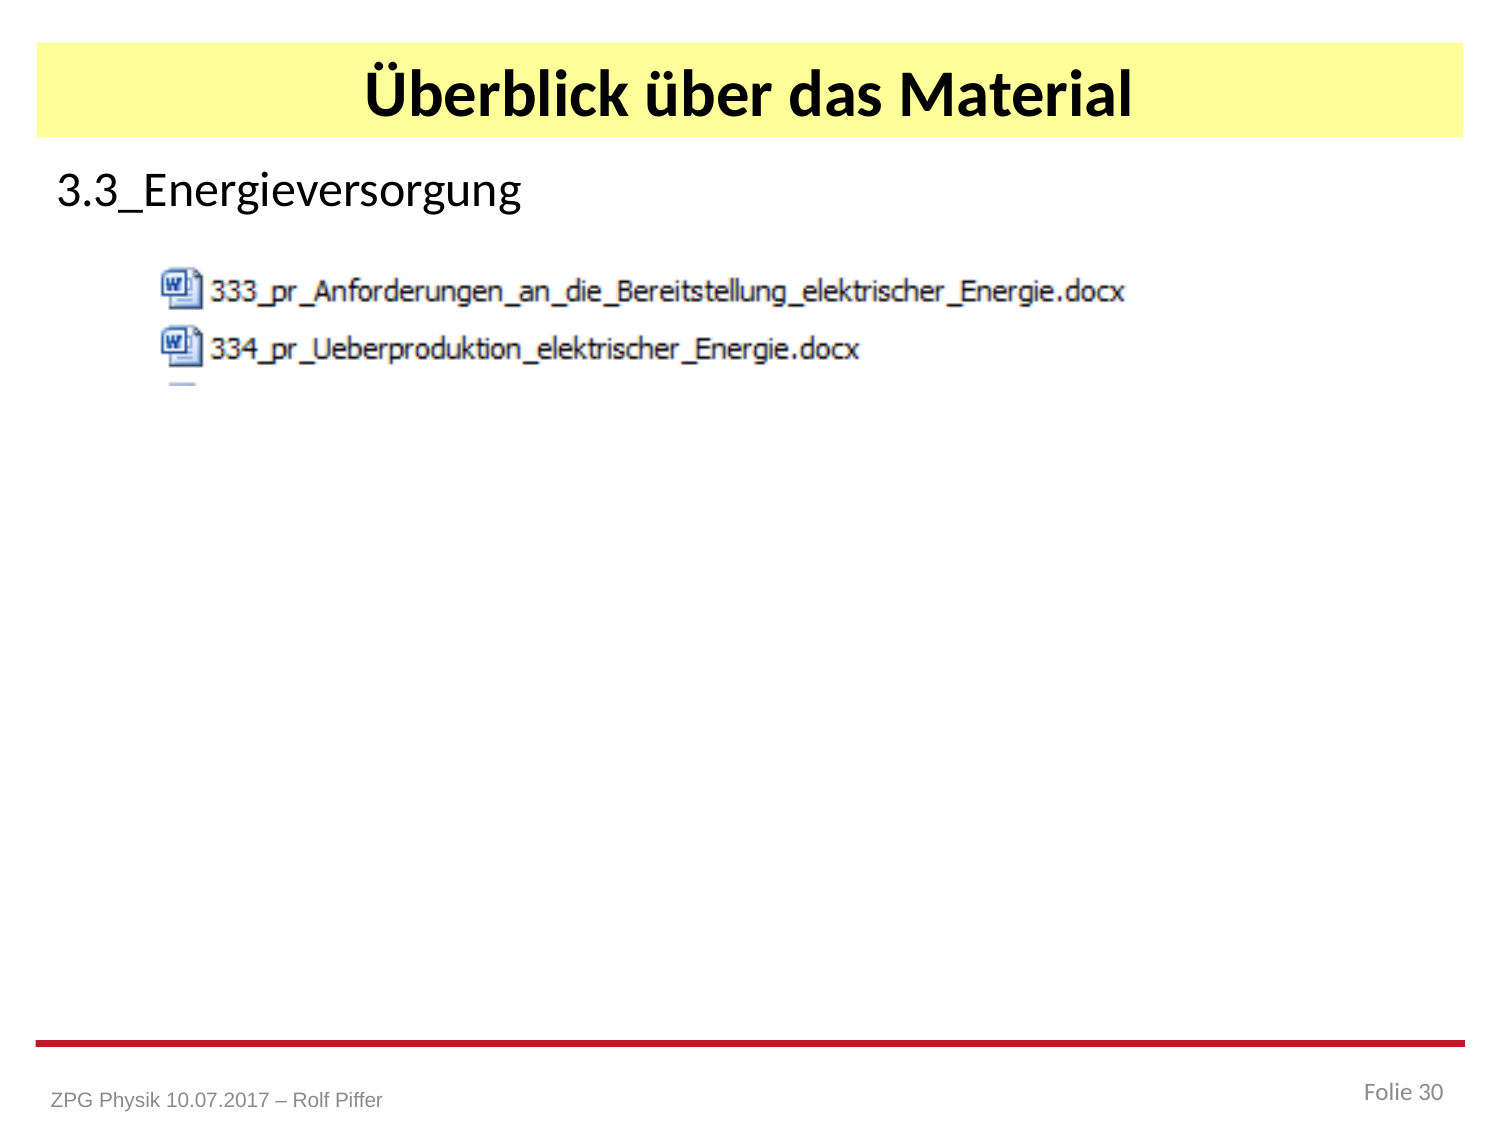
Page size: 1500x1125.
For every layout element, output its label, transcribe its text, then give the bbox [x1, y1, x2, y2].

footer ZPG Physik 10.07.2017 – Rolf Piffer [35, 1069, 768, 1125]
picture [123, 255, 1180, 386]
text_box 3.3_Energieversorgung [41, 148, 1412, 224]
title Überblick über das Material [41, 42, 1459, 149]
slide_number Folie 30 [1108, 1060, 1459, 1121]
